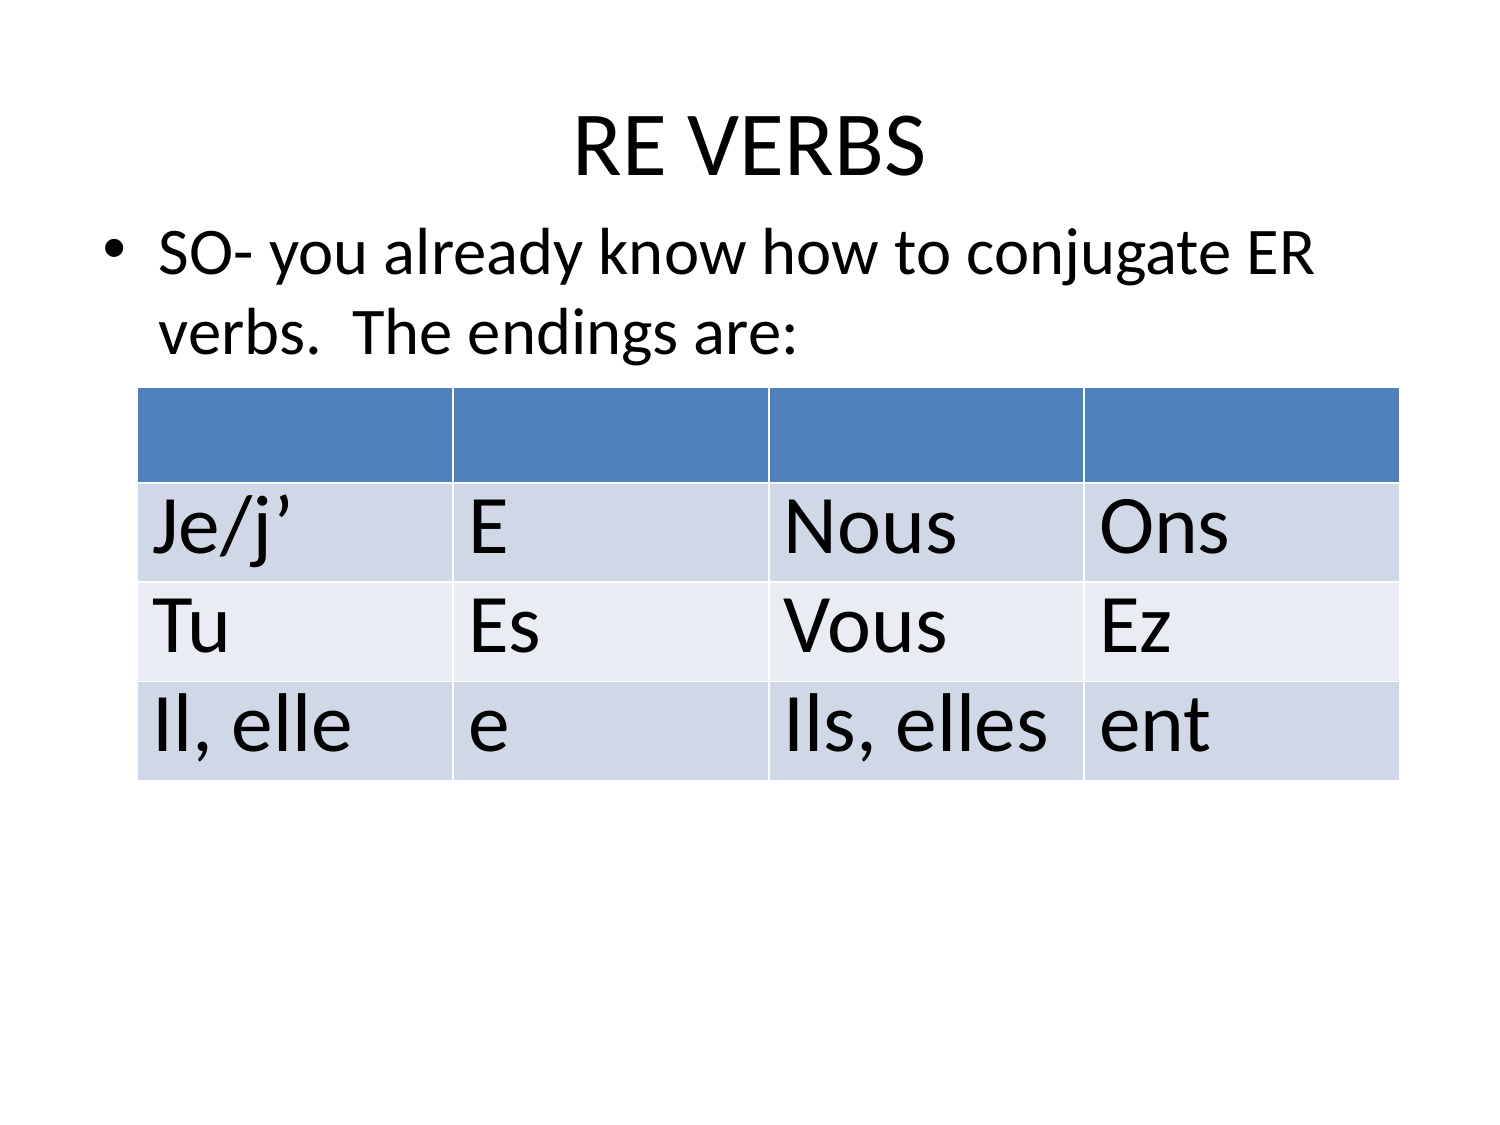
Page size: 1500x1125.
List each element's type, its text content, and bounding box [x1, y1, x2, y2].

table_cell Nous [770, 484, 1083, 581]
table_cell Ons [1085, 484, 1399, 581]
table_cell ent [1085, 682, 1399, 780]
table_cell E [454, 484, 768, 581]
table_cell Ez [1085, 583, 1399, 681]
table_header [770, 388, 1083, 482]
table_cell Vous [770, 583, 1083, 681]
table_cell Ils, elles [770, 682, 1083, 780]
table_cell Tu [138, 583, 452, 681]
table_cell Es [454, 583, 768, 681]
table_cell Je/j’ [138, 484, 452, 581]
table_header [138, 388, 452, 482]
table_cell Il, elle [138, 682, 452, 780]
table_header [454, 388, 768, 482]
table_cell e [454, 682, 768, 780]
table_header [1085, 388, 1399, 482]
title RE VERBS [75, 45, 1425, 233]
list SO- you already know how to conjugate ER verbs. The endings are: [87, 200, 1438, 1100]
